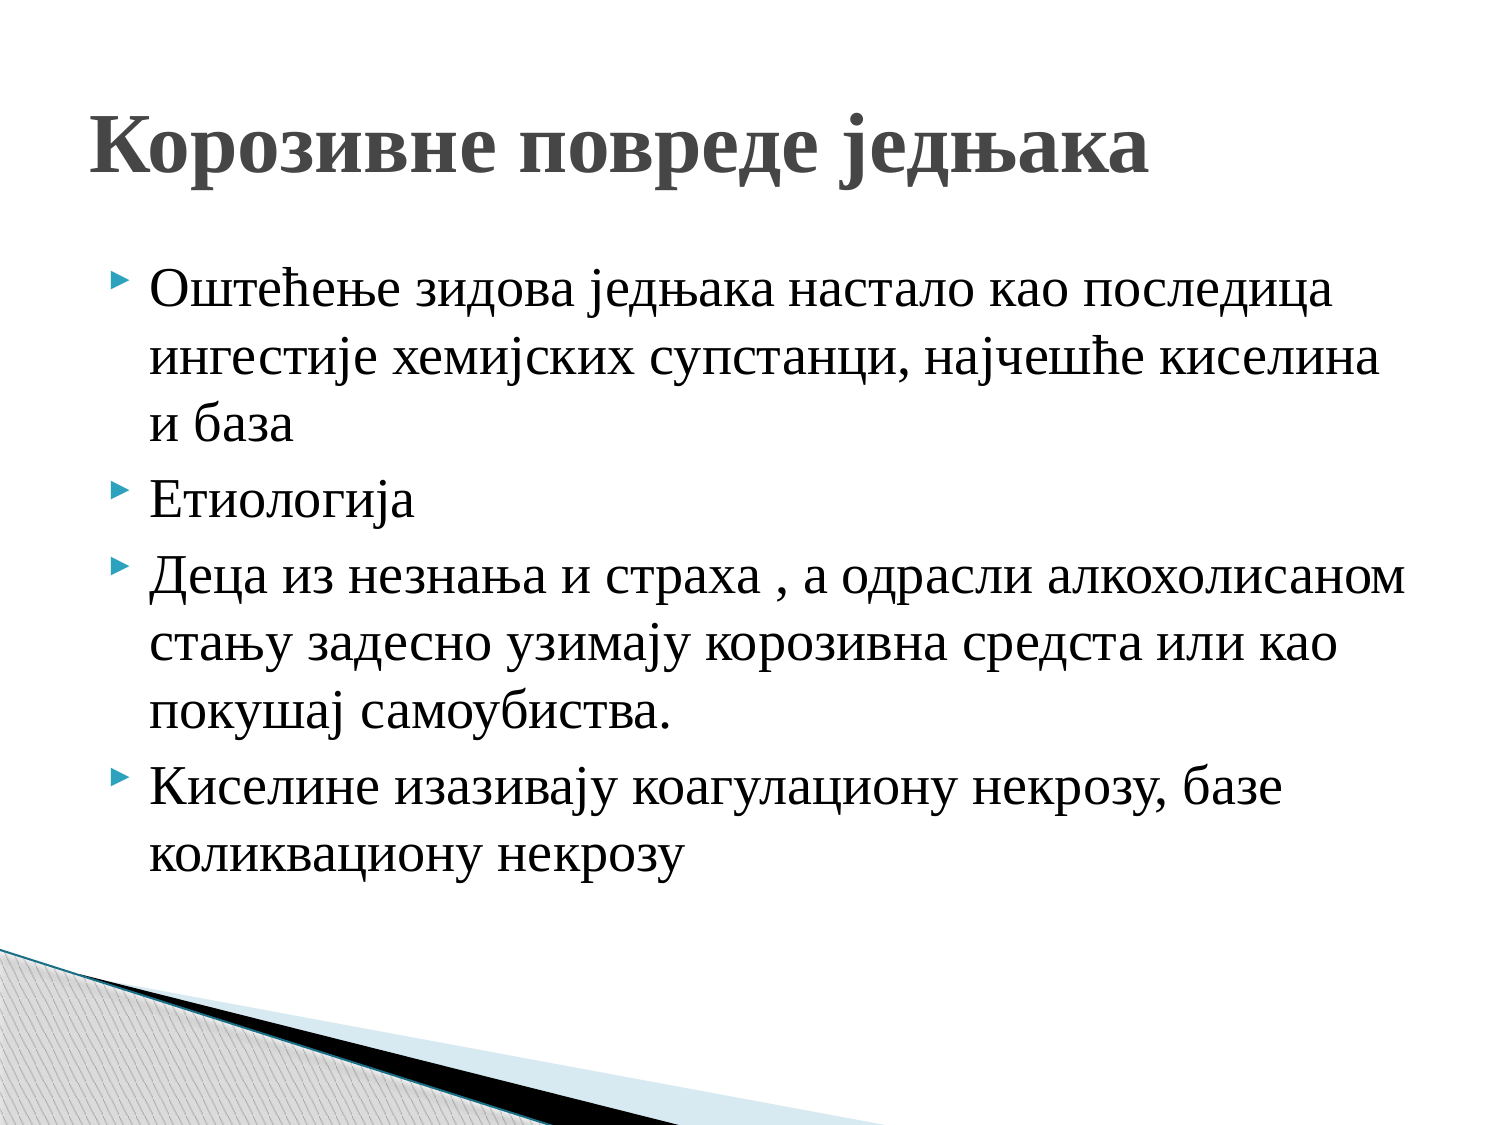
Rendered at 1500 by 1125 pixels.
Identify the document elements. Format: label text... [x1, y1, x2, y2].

list Оштећење зидова једњака настало као последица ингестије хемијских супстанци, најчешће киселина и база Етиологија Деца из незнања и страха , а одрасли алкохолисаном стању задесно узимају корозивна средста или као покушај самоубиства. Киселине изазивају коагулациону некрозу, базе коликвациону некрозу [75, 243, 1425, 986]
title Корозивне повреде једњака [75, 45, 1425, 233]
